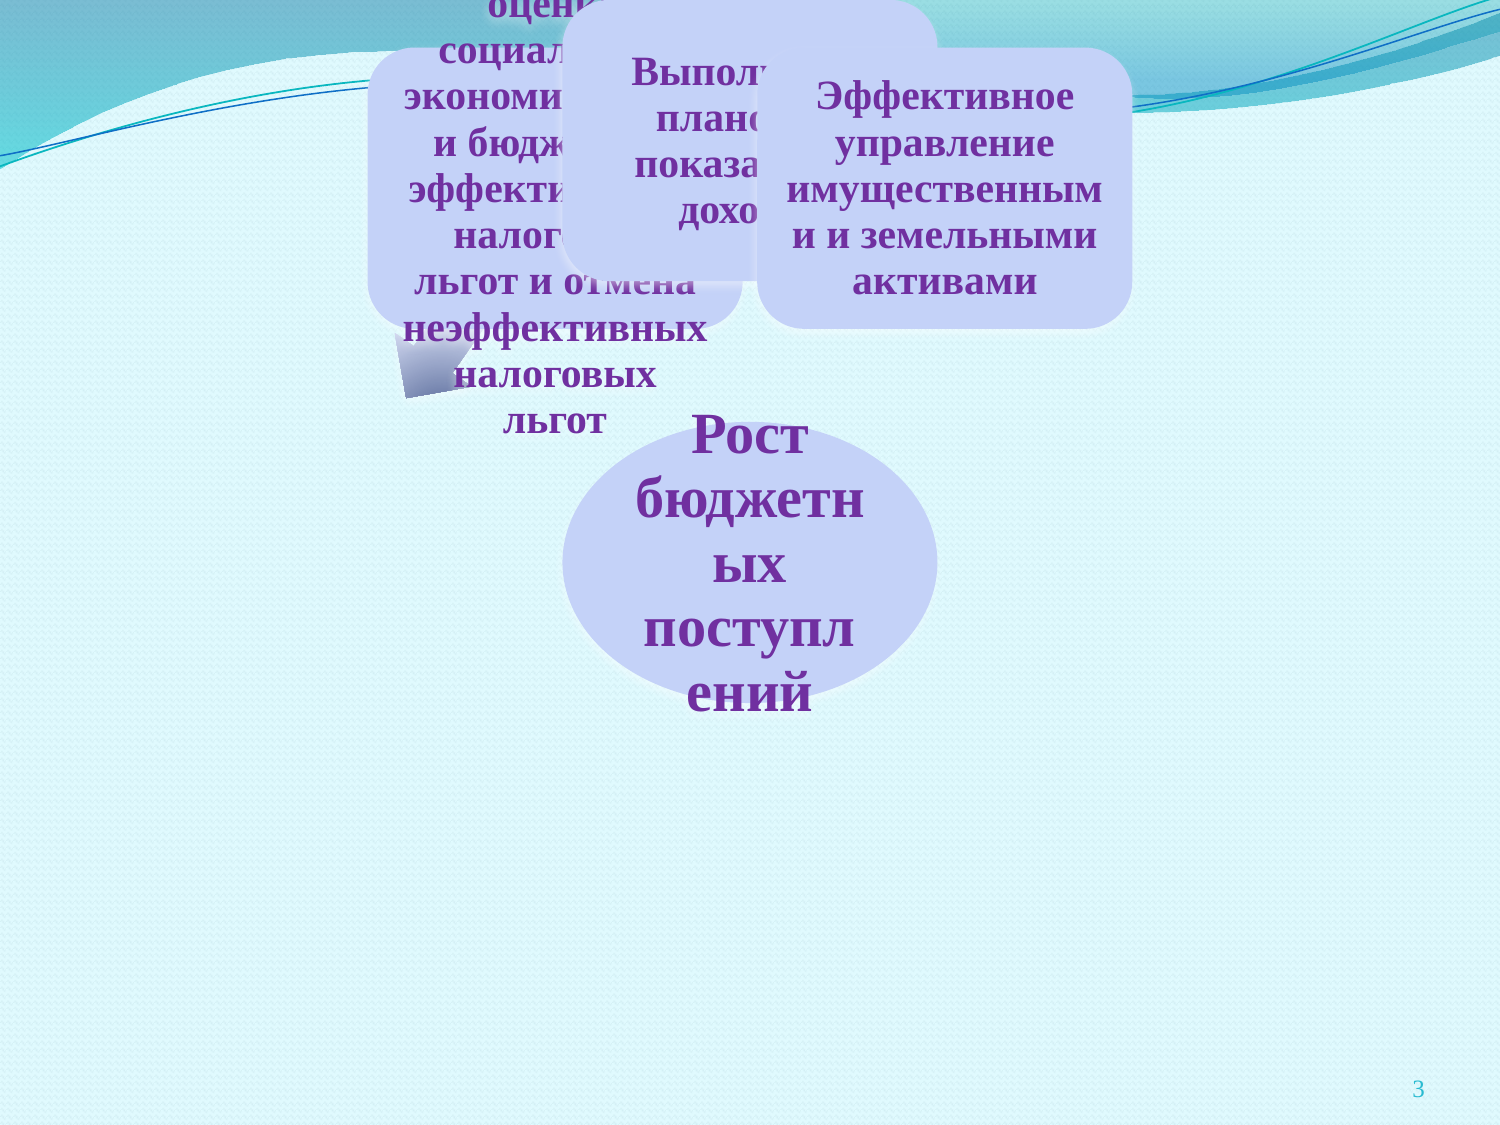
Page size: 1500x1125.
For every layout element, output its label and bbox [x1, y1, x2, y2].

list [0, 0, 1500, 1125]
